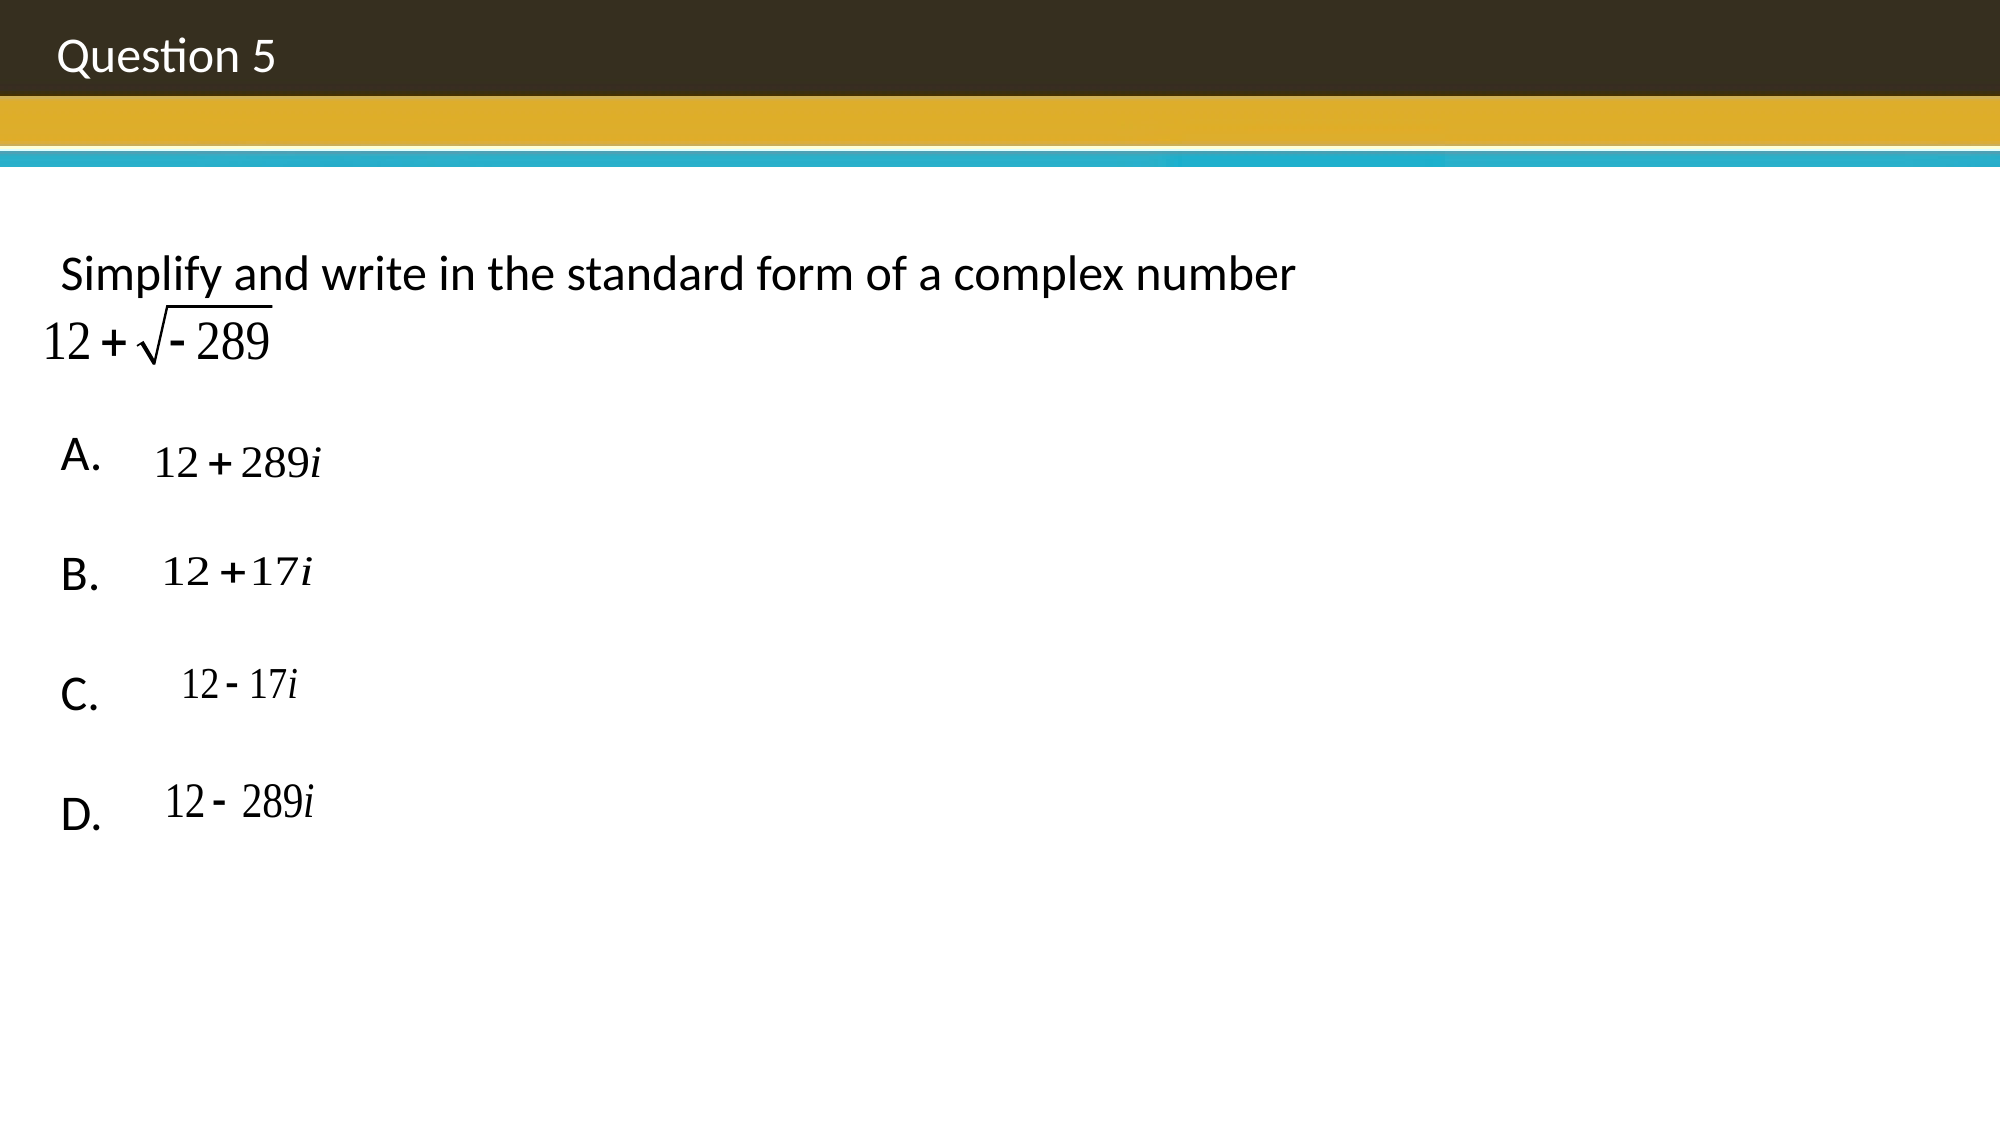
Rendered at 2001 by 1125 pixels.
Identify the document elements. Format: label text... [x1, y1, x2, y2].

picture [40, 294, 284, 378]
picture [0, 0, 2000, 167]
picture [179, 658, 305, 710]
text_box Question 5 [41, 14, 293, 90]
picture [162, 772, 321, 830]
picture [158, 547, 325, 597]
text_box Simplify and write in the standard form of a complex number A. B. C. D. [45, 233, 1945, 1125]
picture [151, 436, 333, 490]
